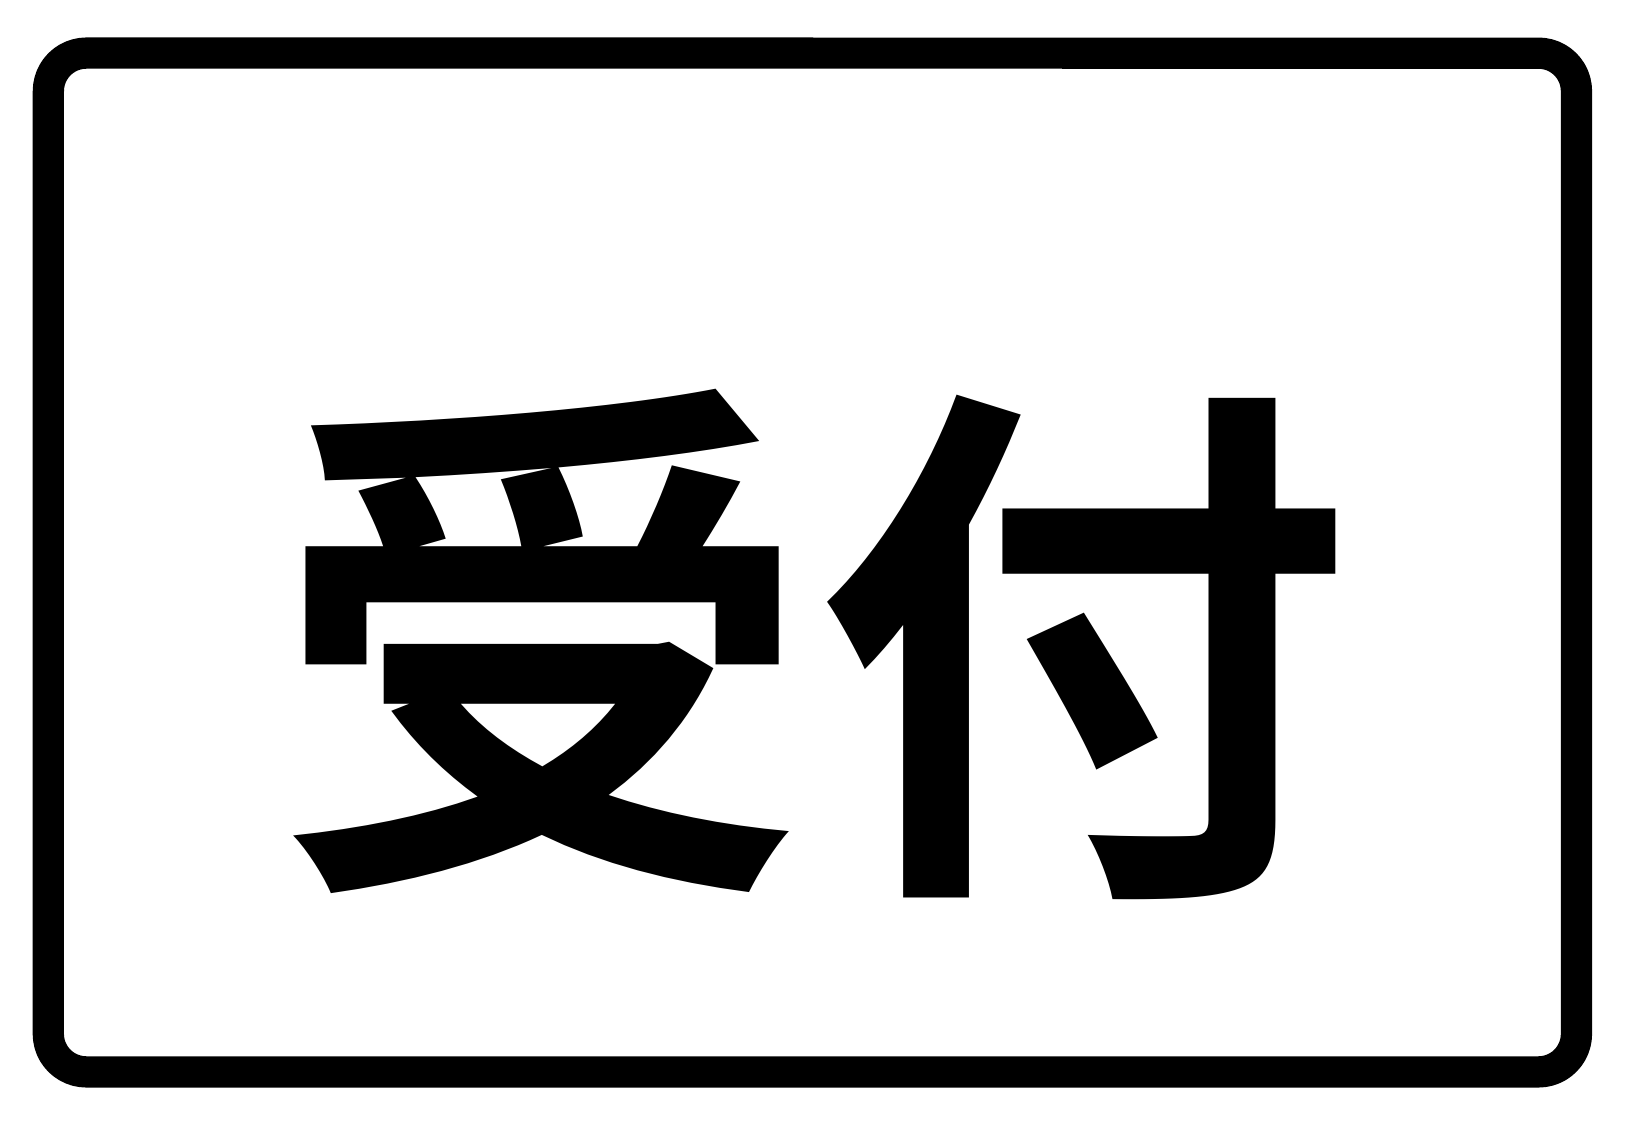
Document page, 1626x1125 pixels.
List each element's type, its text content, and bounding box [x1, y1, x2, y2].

text_box [46, 50, 1579, 303]
text_box 受付 [0, 303, 1625, 966]
text_box [46, 966, 1579, 1075]
